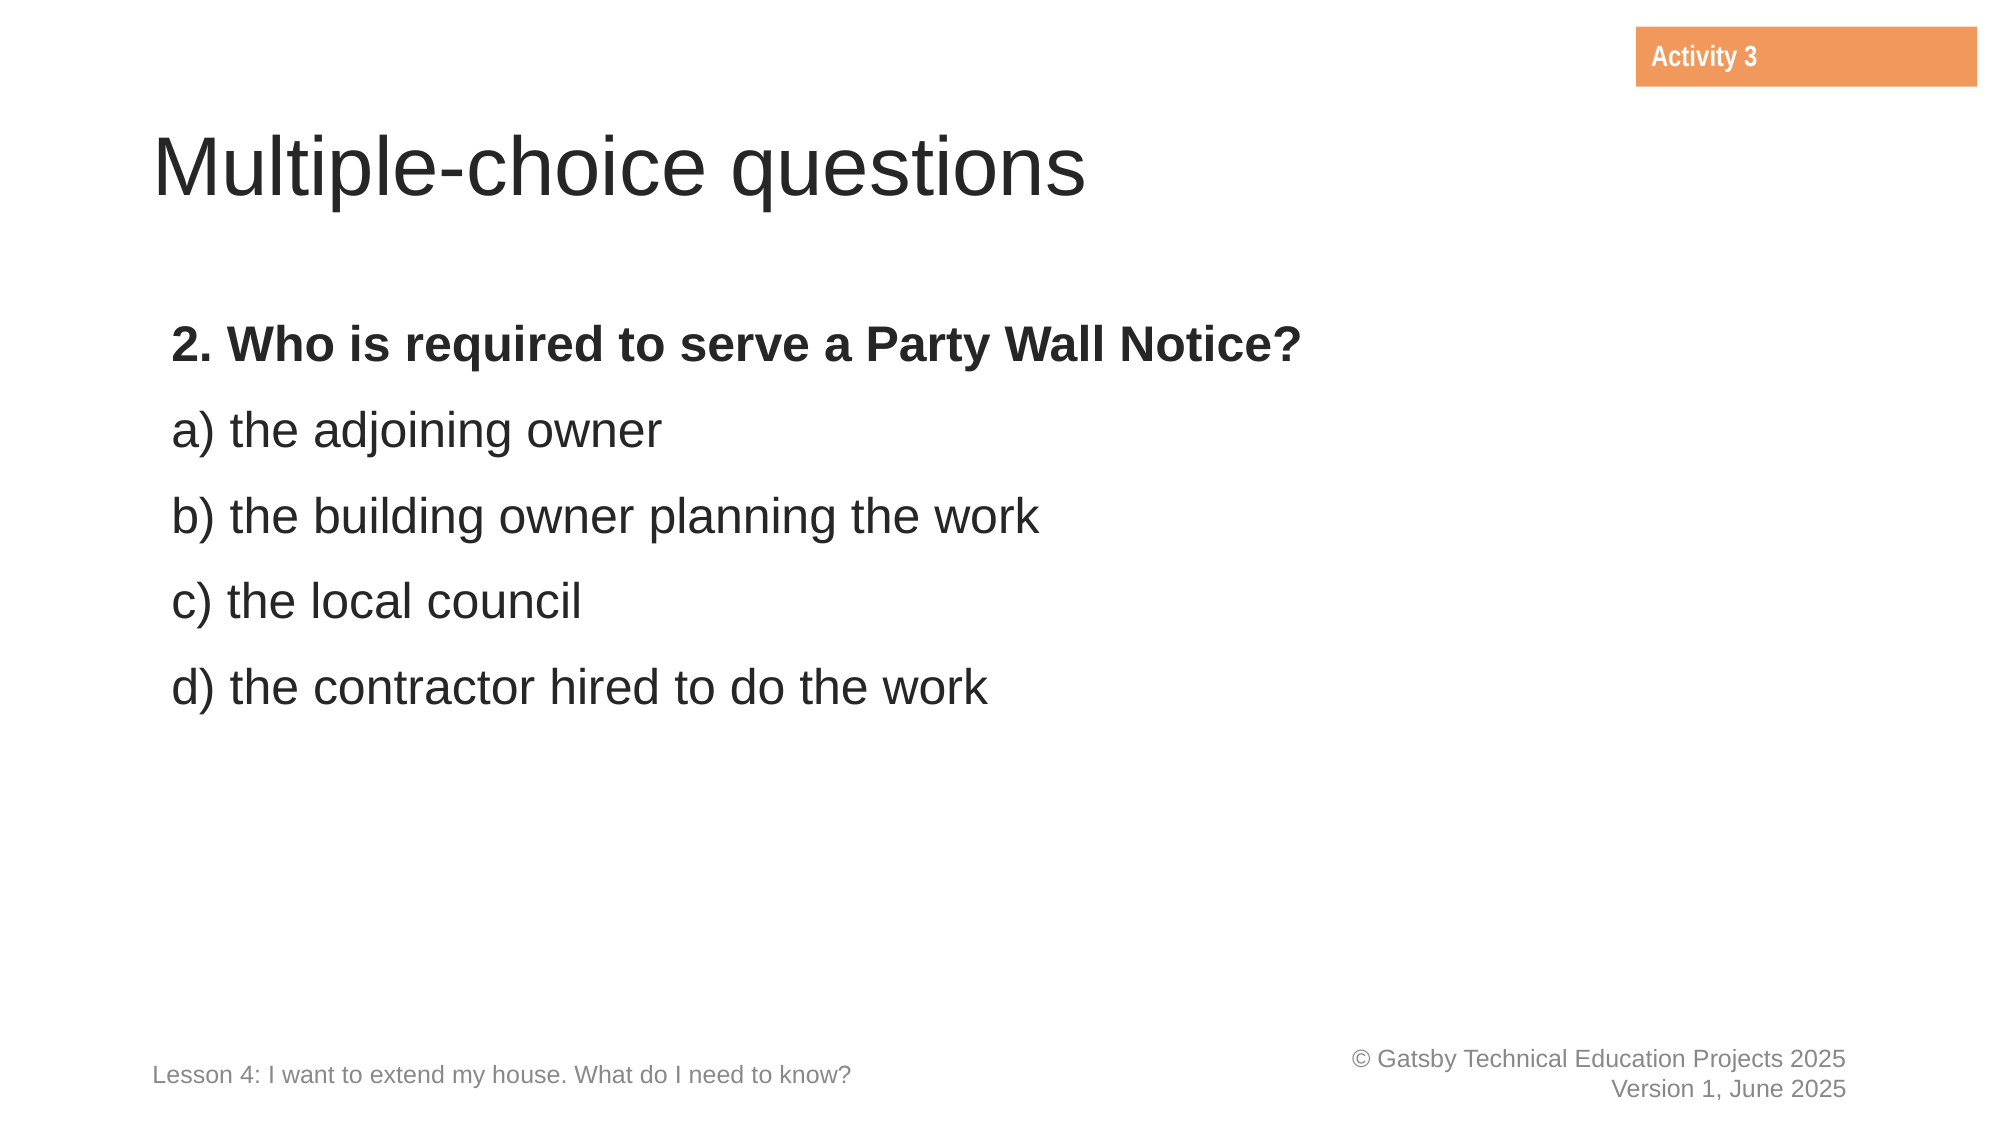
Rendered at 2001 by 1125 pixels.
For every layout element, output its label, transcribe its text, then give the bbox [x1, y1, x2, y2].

list Lesson 4: I want to extend my house. What do I need to know? [137, 1042, 887, 1103]
list 2. Who is required to serve a Party Wall Notice? a) the adjoining owner b) the building owner planning the work c) the local council d) the contractor hired to do the work [137, 299, 1485, 1014]
list Activity 3 [1636, 26, 1978, 87]
title Multiple-choice questions [137, 59, 1863, 278]
